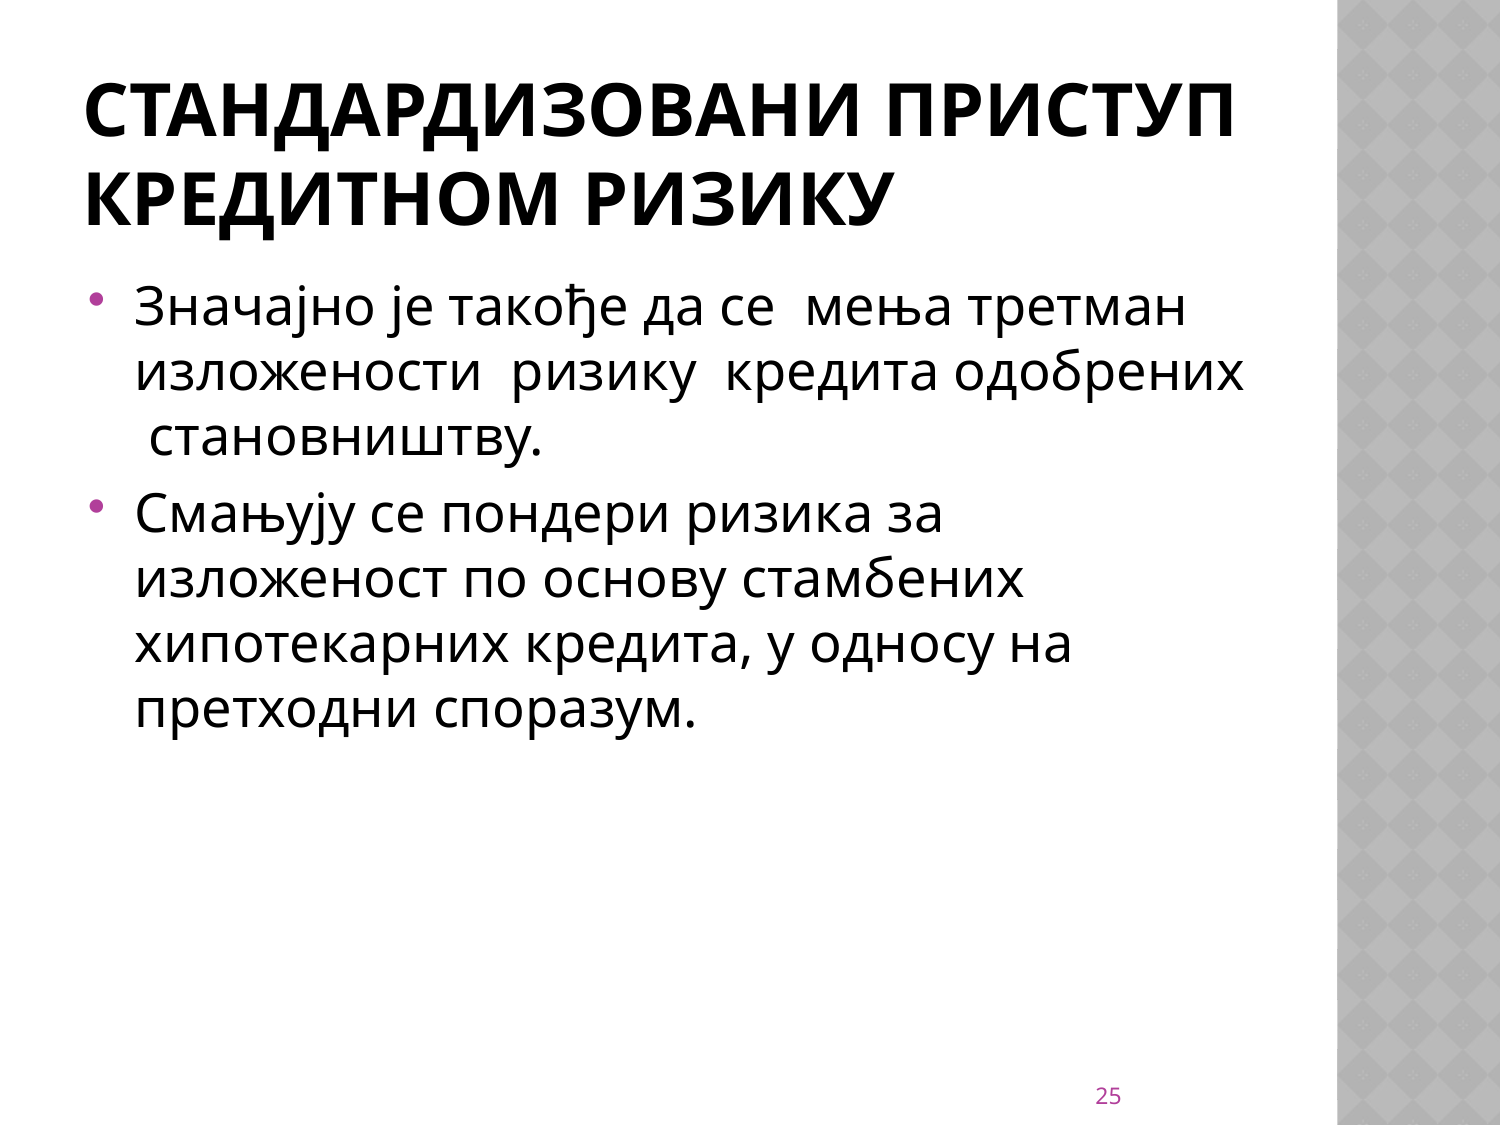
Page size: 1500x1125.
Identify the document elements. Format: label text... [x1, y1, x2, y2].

slide_number 25 [1025, 1075, 1122, 1113]
list Значајно је такође да се мења третман изложености ризику кредита одобрених становништву. Смањују се пондери ризика за изложеност по основу стамбених хипотекарних кредита, у односу на претходни споразум. [75, 264, 1263, 1059]
title Стандардизовани приступ кредитном ризику [75, 52, 1263, 240]
